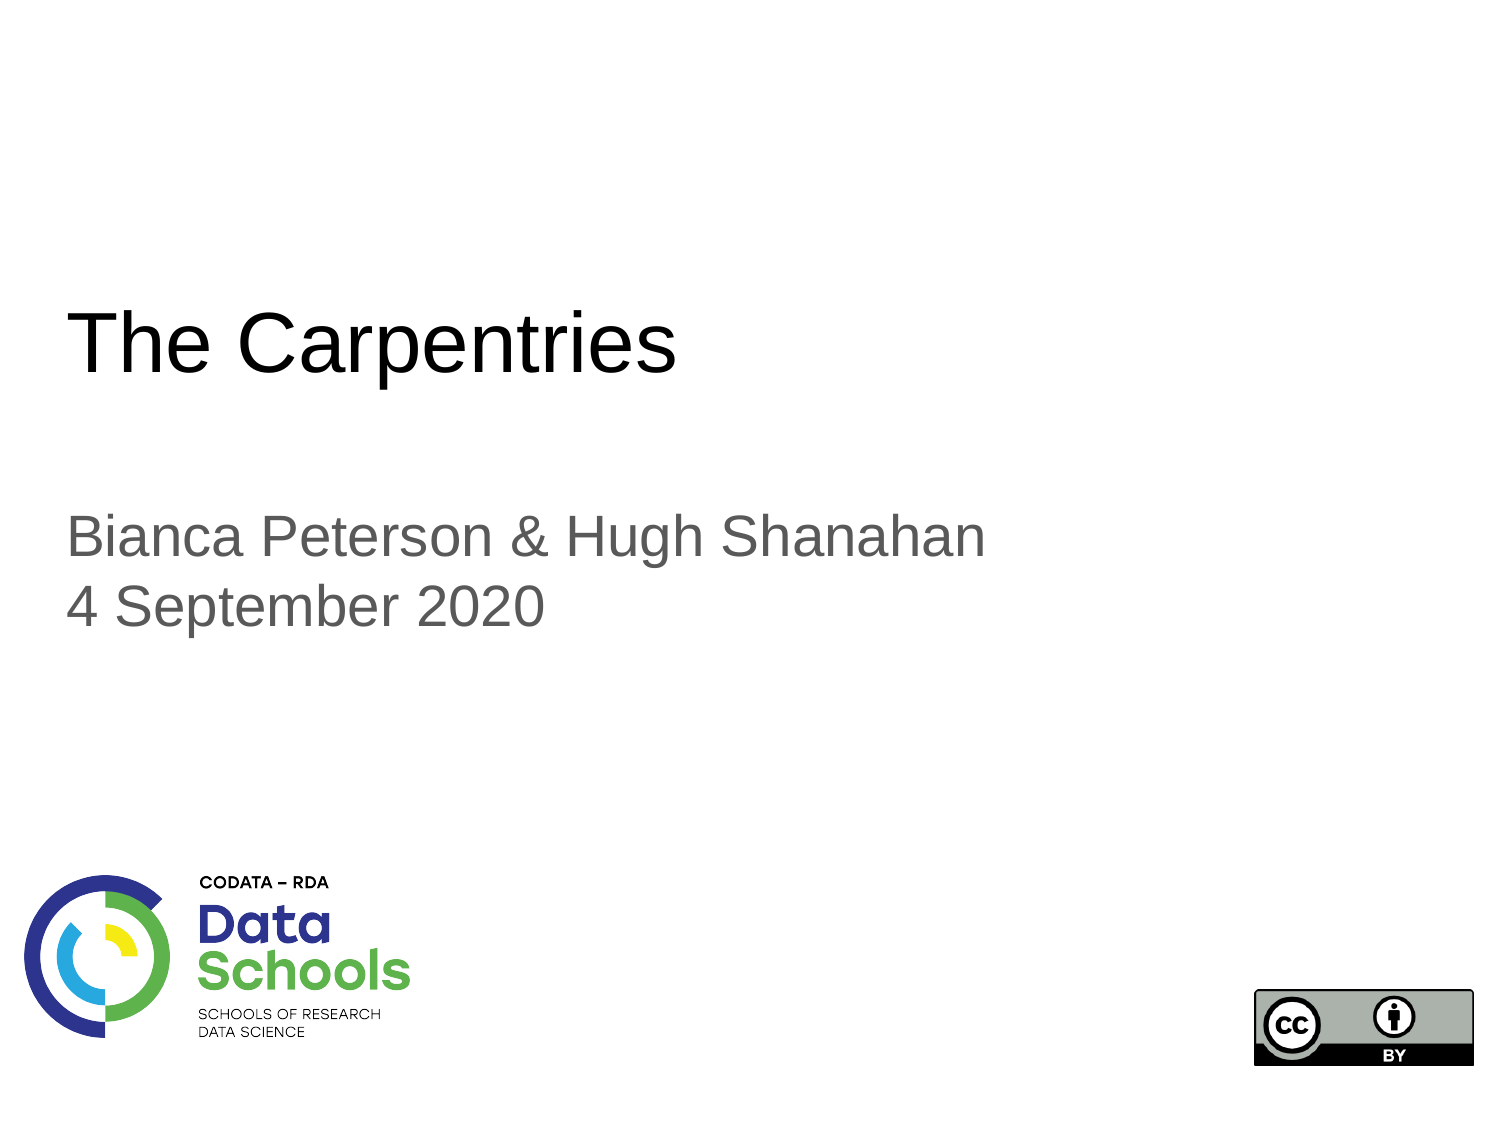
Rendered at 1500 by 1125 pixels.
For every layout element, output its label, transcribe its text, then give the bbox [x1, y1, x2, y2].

picture [24, 875, 411, 1038]
title The Carpentries [51, 159, 1449, 405]
picture [1254, 988, 1474, 1066]
subtitle Bianca Peterson & Hugh Shanahan 4 September 2020 [51, 483, 1449, 657]
